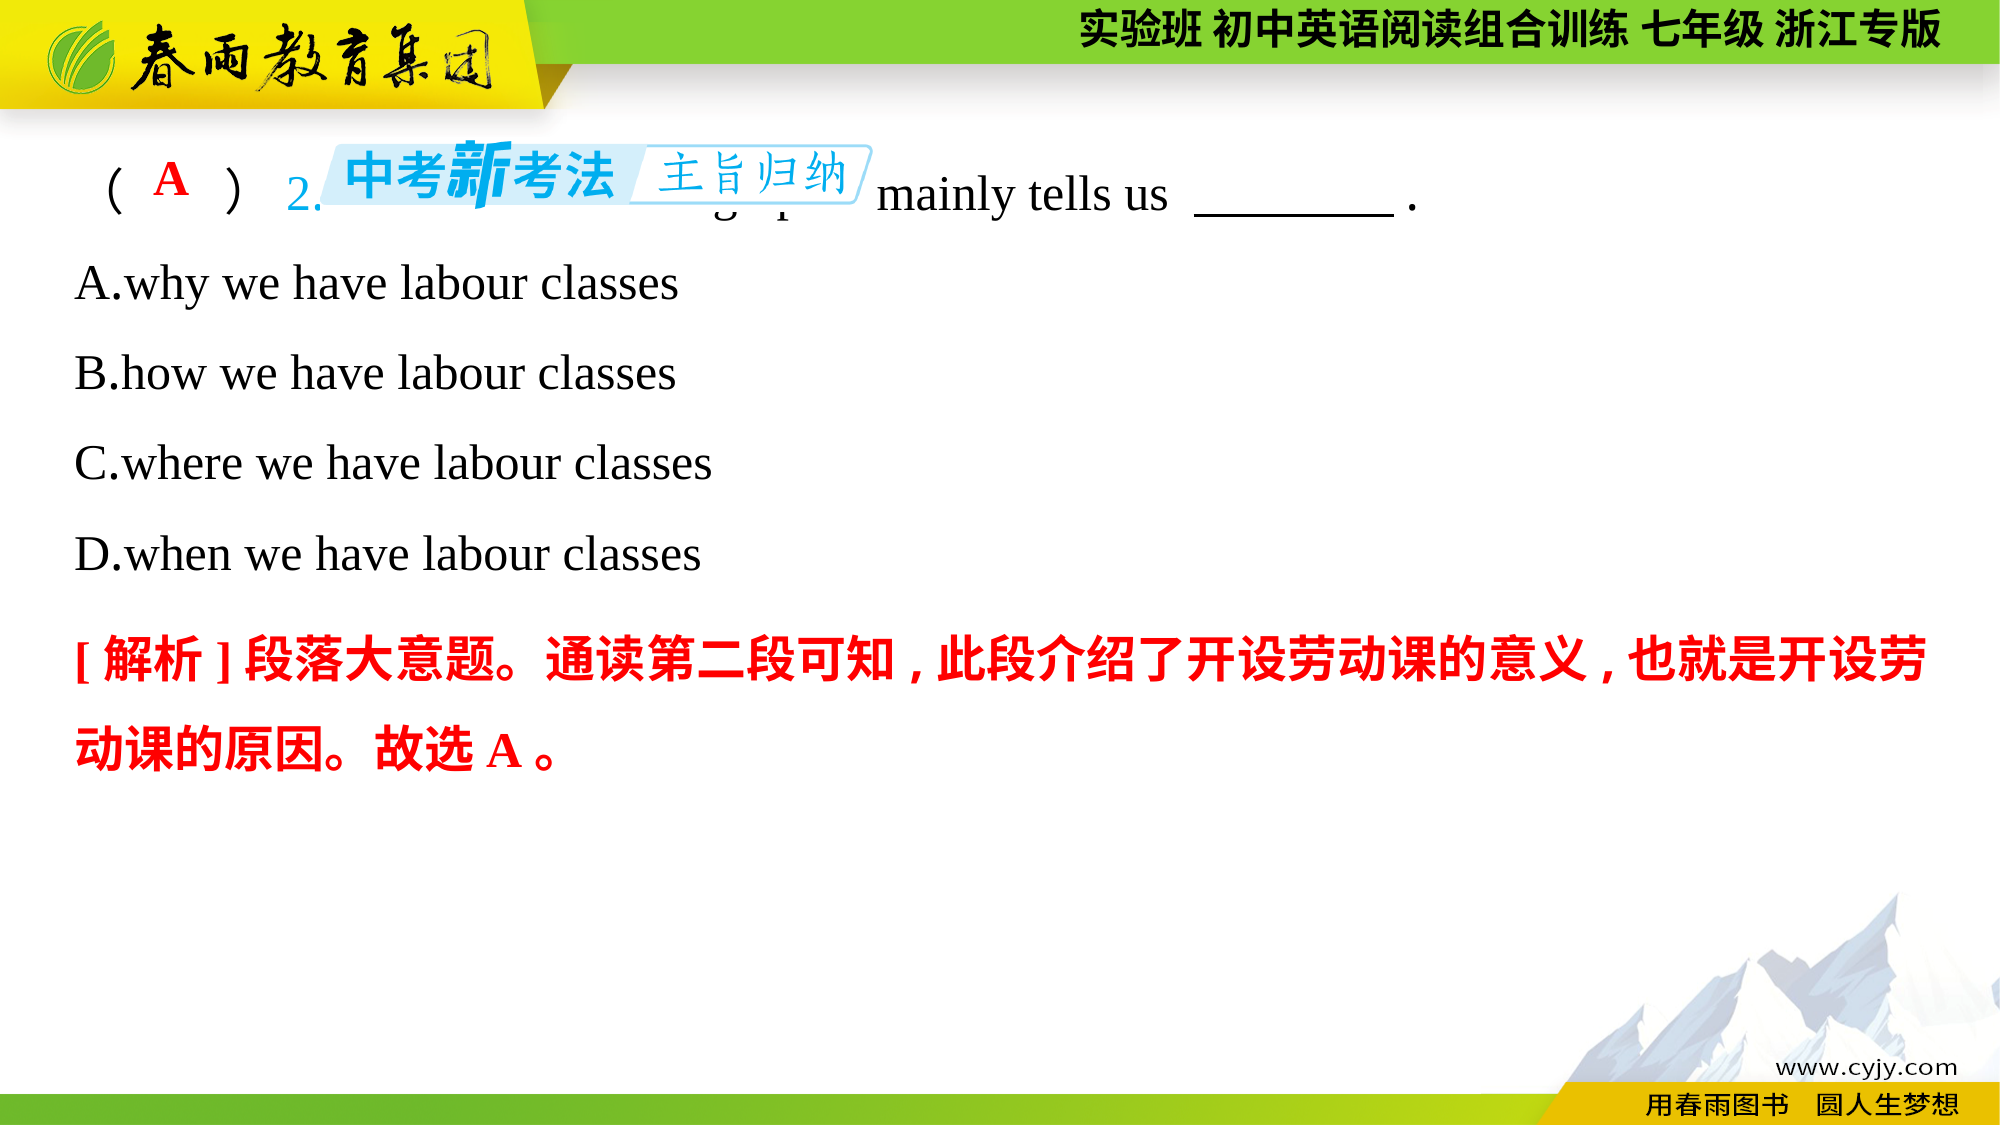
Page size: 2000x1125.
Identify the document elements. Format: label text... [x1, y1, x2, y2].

picture [0, 0, 2000, 1125]
list （ ）2. Paragraph 2 mainly tells us . A.why we have labour classes B.how we have labour classes C.where we have labour classes D.when we have labour classes [59, 122, 1944, 589]
text_box A [138, 138, 205, 213]
text_box [解析]段落大意题。通读第二段可知,此段介绍了开设劳动课的意义,也就是开设劳动课的原因。故选A。 [59, 589, 1944, 785]
